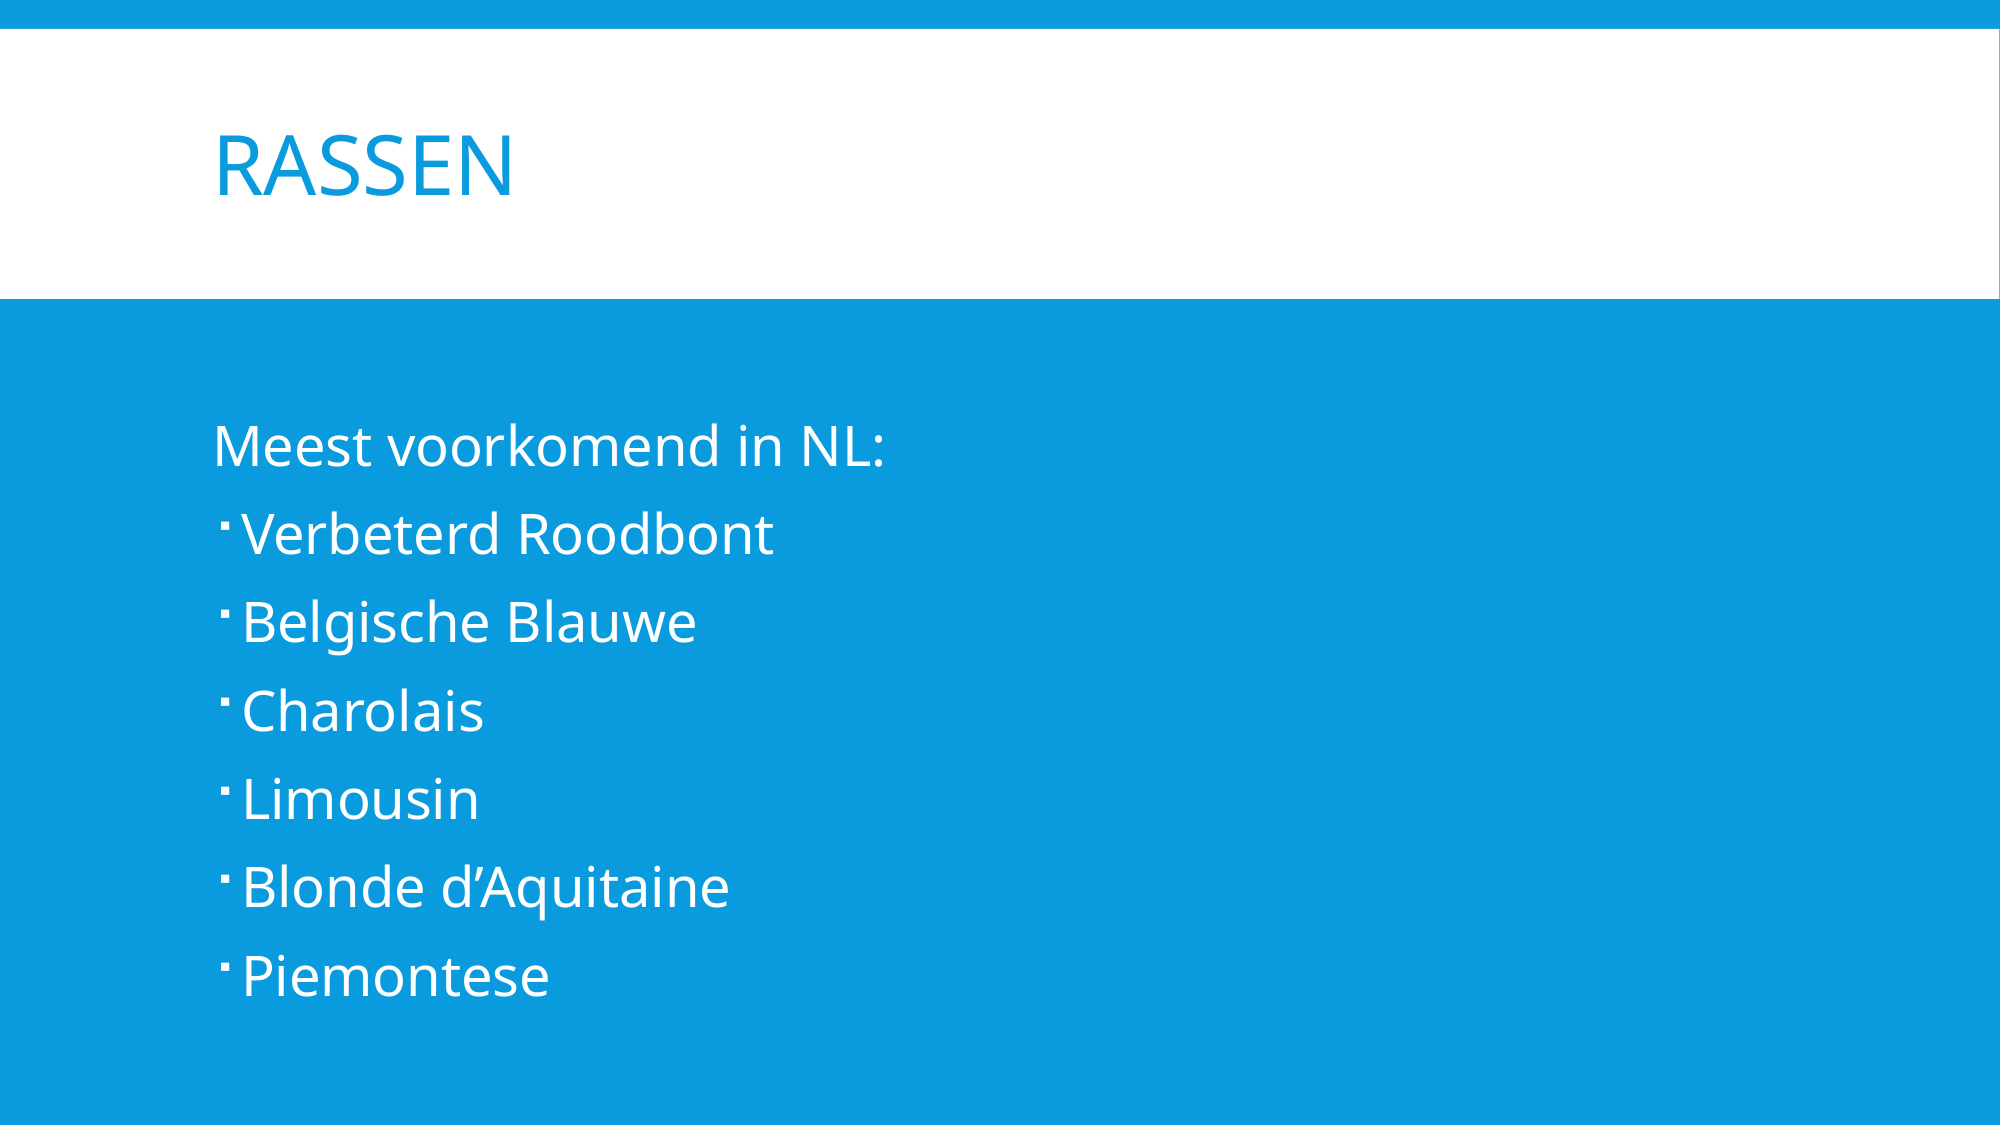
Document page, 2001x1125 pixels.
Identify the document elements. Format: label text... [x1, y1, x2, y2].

list Meest voorkomend in NL: Verbeterd Roodbont Belgische Blauwe Charolais Limousin Blonde d’Aquitaine Piemontese [197, 329, 1803, 1020]
title Rassen [197, 46, 1803, 295]
